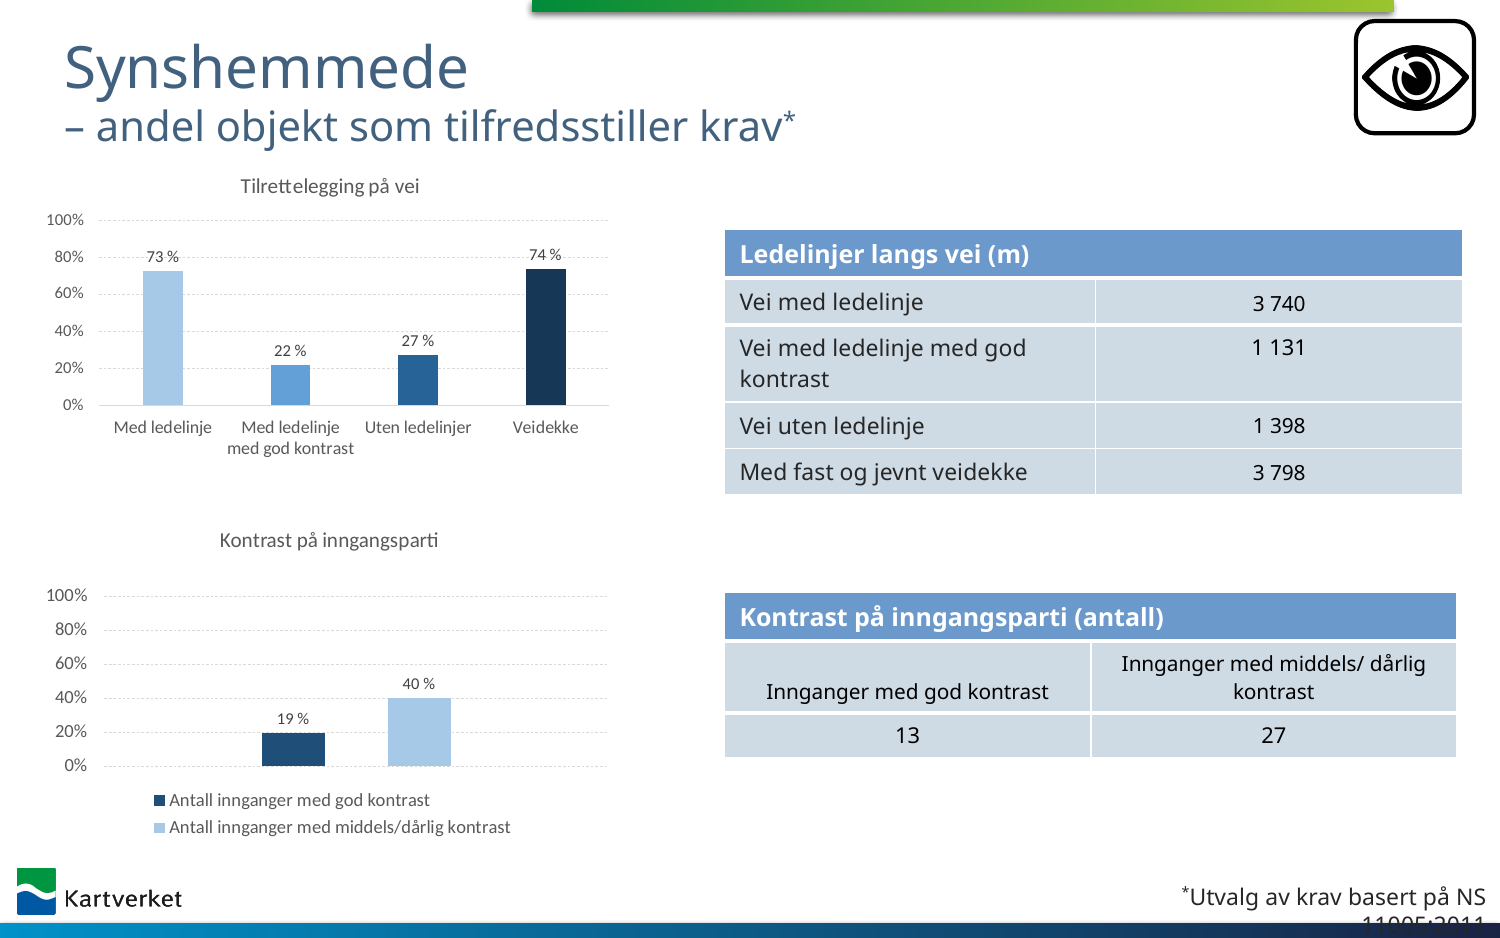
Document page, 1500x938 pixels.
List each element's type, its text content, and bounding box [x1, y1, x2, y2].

table_cell Vei med ledelinje med god kontrast [725, 327, 1095, 401]
table_cell Innganger med middels/ dårlig kontrast [1092, 643, 1456, 711]
table_cell 27 [1092, 715, 1456, 757]
table_cell Innganger med god kontrast [725, 643, 1090, 711]
picture [41, 166, 619, 492]
table_cell Med fast og jevnt veidekke [725, 449, 1095, 494]
table_cell 13 [725, 715, 1090, 757]
picture [41, 520, 618, 846]
table_header Ledelinjer langs vei (m) [725, 230, 1462, 276]
table_cell 1 131 [1096, 327, 1462, 401]
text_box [1355, 20, 1475, 134]
table_cell Vei uten ledelinje [725, 403, 1095, 448]
table_cell 1 398 [1096, 403, 1462, 448]
table_cell Vei med ledelinje [725, 280, 1095, 323]
text_box *Utvalg av krav basert på NS 11005:2011 [1068, 873, 1500, 938]
table_cell 3 798 [1096, 449, 1462, 494]
text_box Synshemmede – andel objekt som tilfredsstiller krav* [49, 24, 1431, 158]
table_cell 3 740 [1096, 280, 1462, 323]
table_header Kontrast på inngangsparti (antall) [725, 593, 1456, 639]
